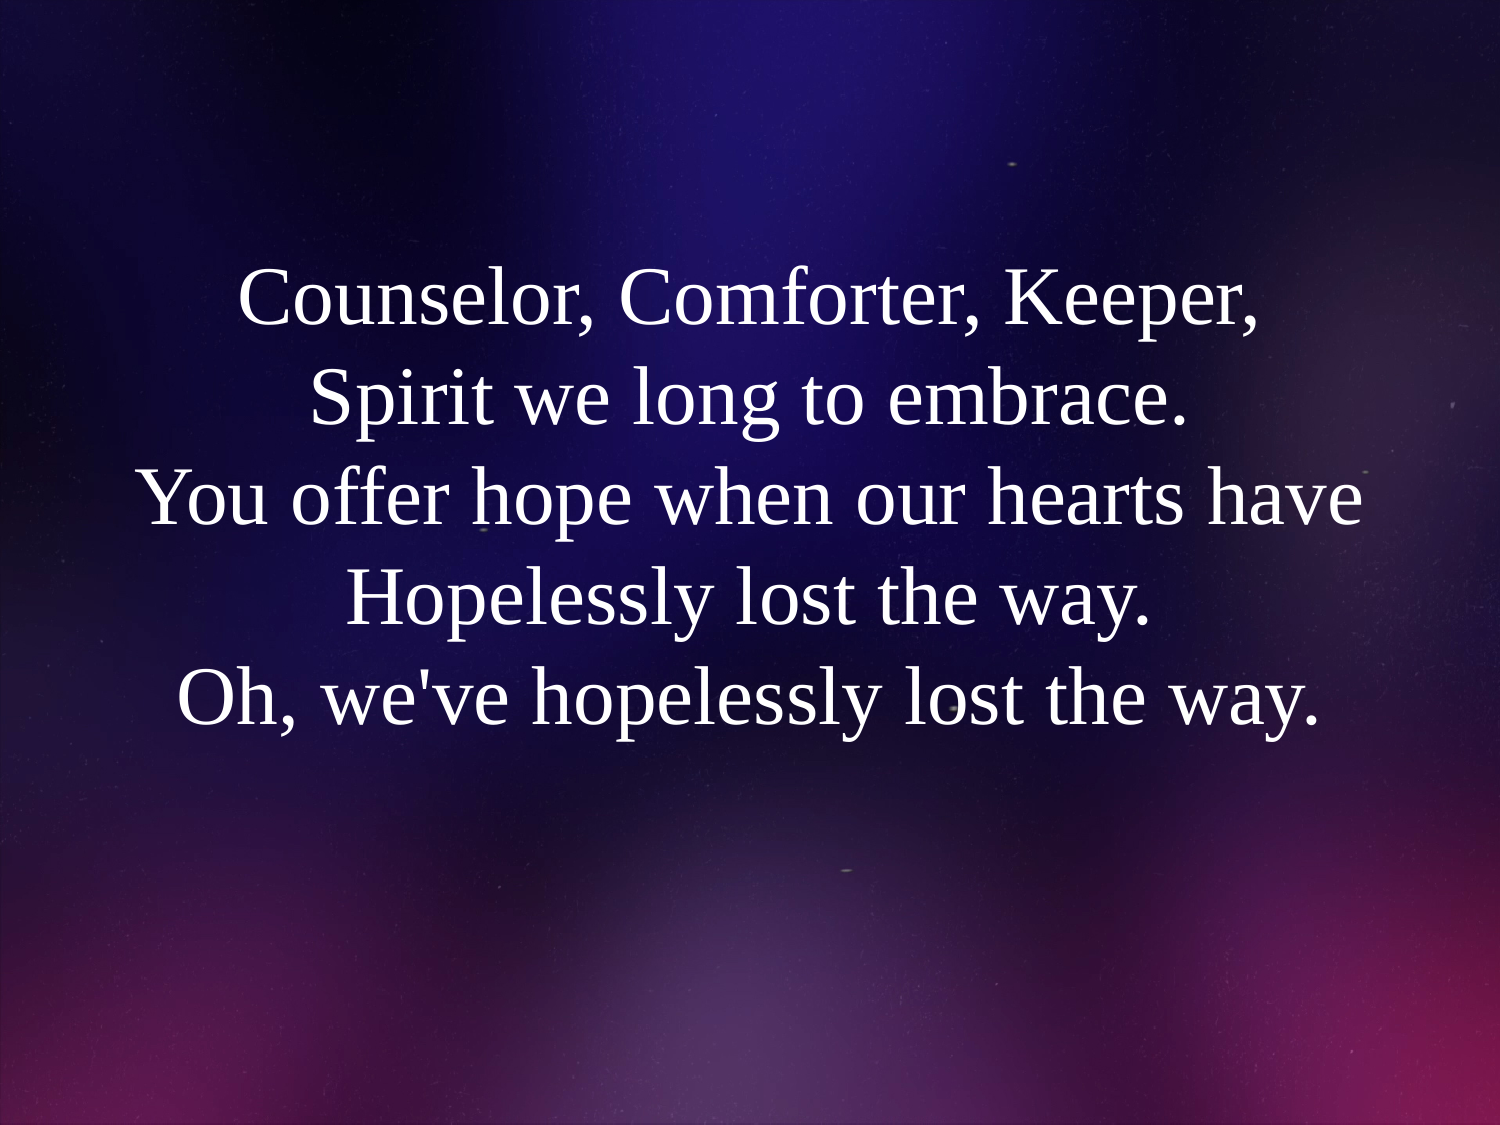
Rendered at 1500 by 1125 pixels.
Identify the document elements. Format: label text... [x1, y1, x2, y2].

picture [0, 0, 1500, 1125]
title Counselor, Comforter, Keeper, Spirit we long to embrace. You offer hope when our hearts have Hopelessly lost the way. Oh, we've hopelessly lost the way. [62, 487, 1438, 675]
